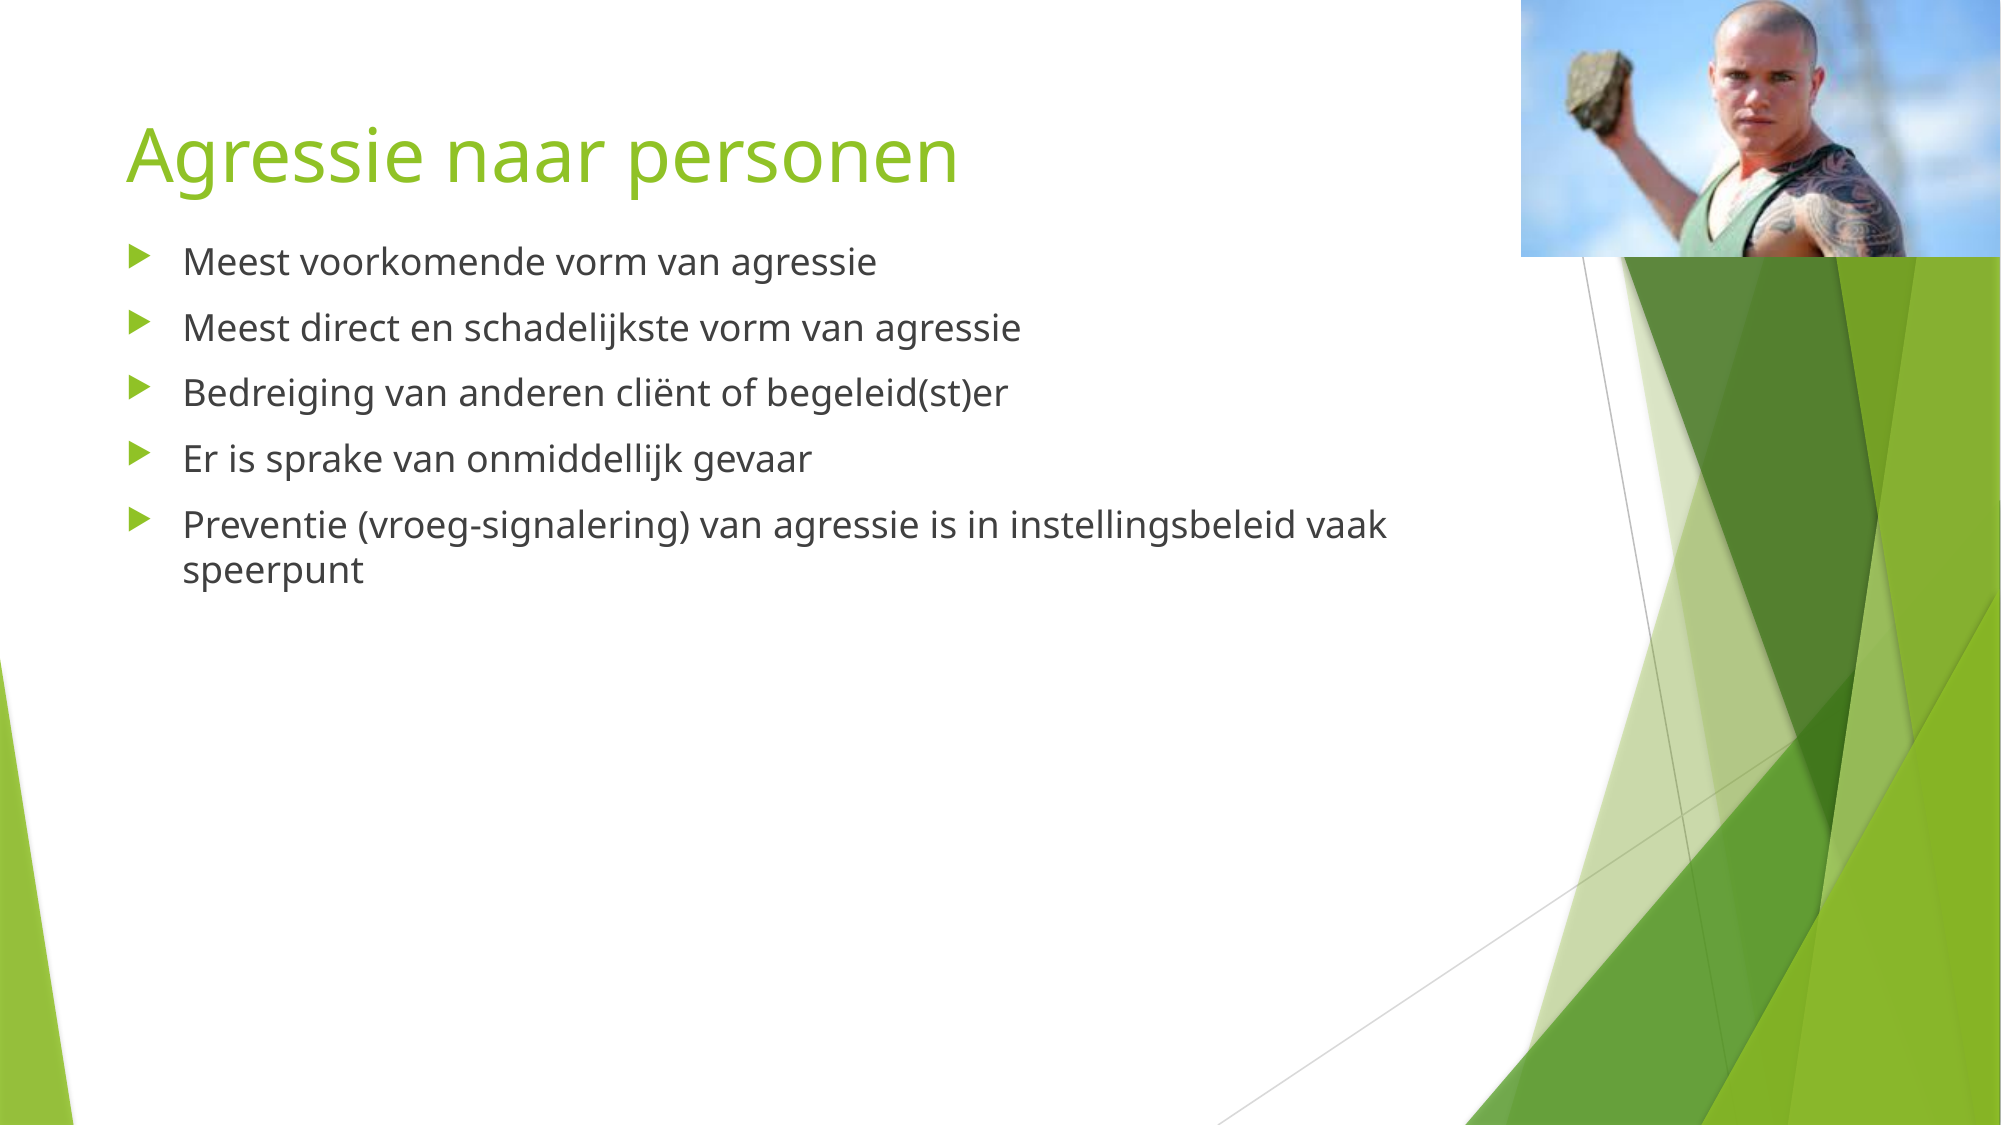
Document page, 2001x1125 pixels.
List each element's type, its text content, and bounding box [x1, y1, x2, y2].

list Meest voorkomende vorm van agressie Meest direct en schadelijkste vorm van agressie Bedreiging van anderen cliënt of begeleid(st)er Er is sprake van onmiddellijk gevaar Preventie (vroeg-signalering) van agressie is in instellingsbeleid vaak speerpunt [111, 230, 1563, 867]
picture [1520, 0, 2000, 257]
title Agressie naar personen [111, 99, 1515, 230]
